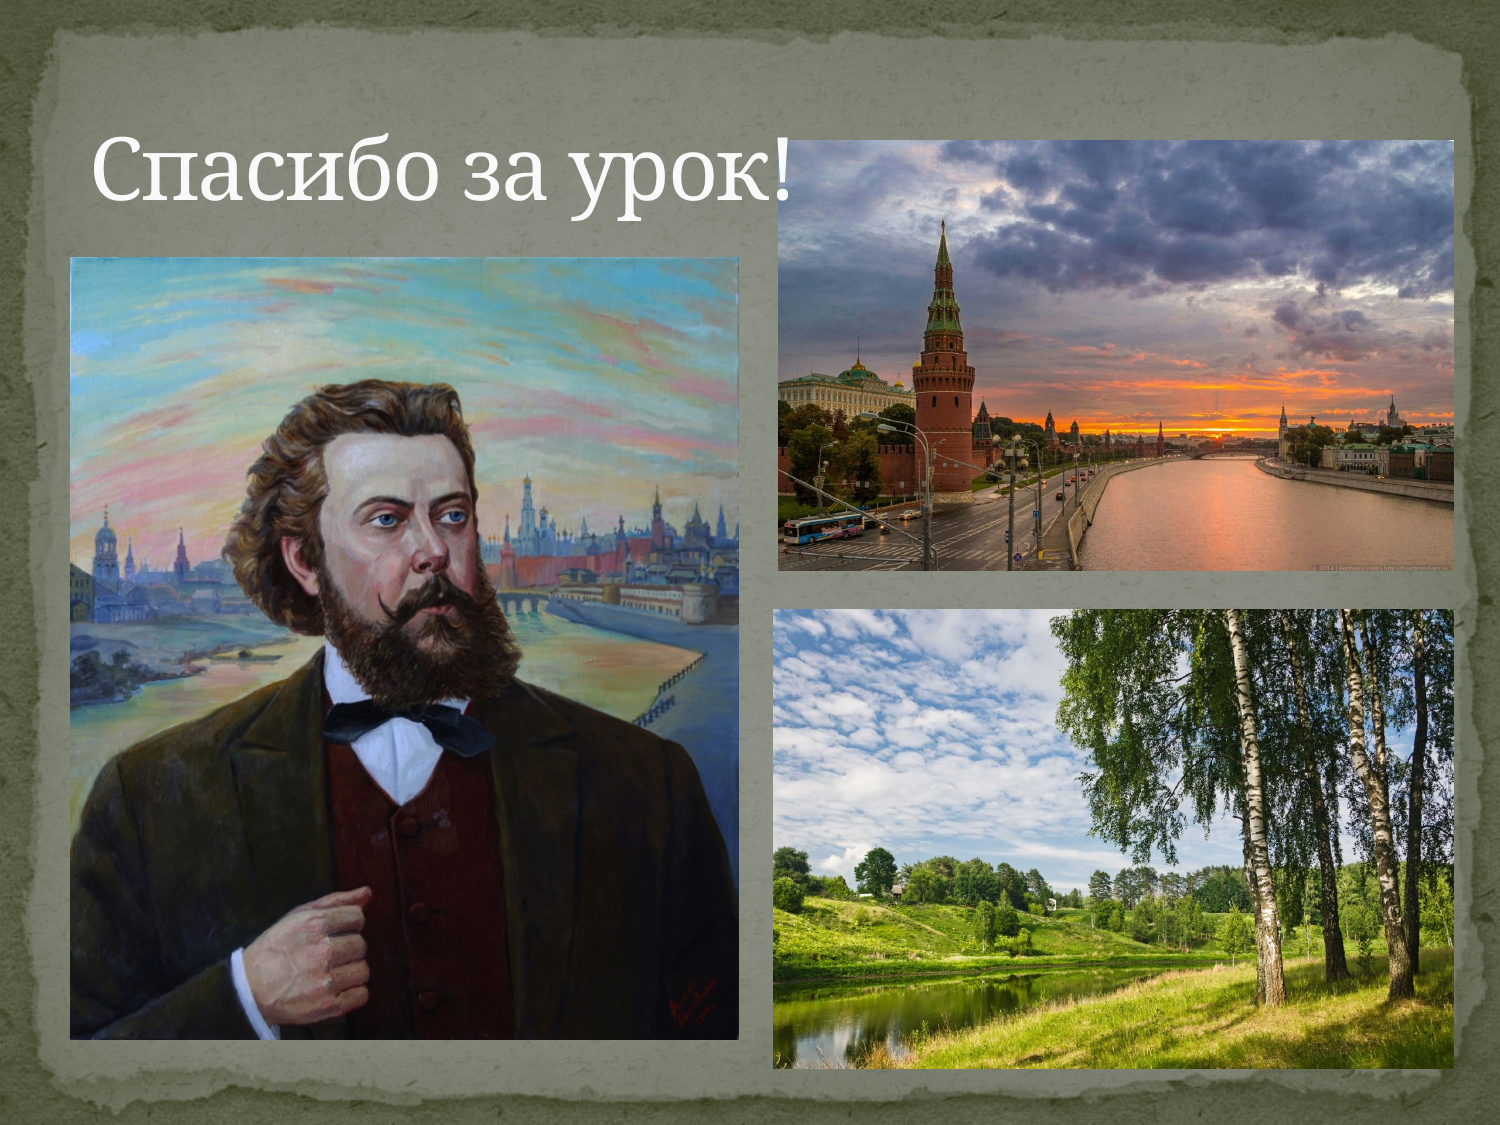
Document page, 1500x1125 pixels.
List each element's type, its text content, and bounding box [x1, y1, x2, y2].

picture [70, 257, 739, 1040]
title Спасибо за урок! [74, 24, 1425, 225]
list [780, 142, 1454, 571]
picture [773, 609, 1454, 1069]
